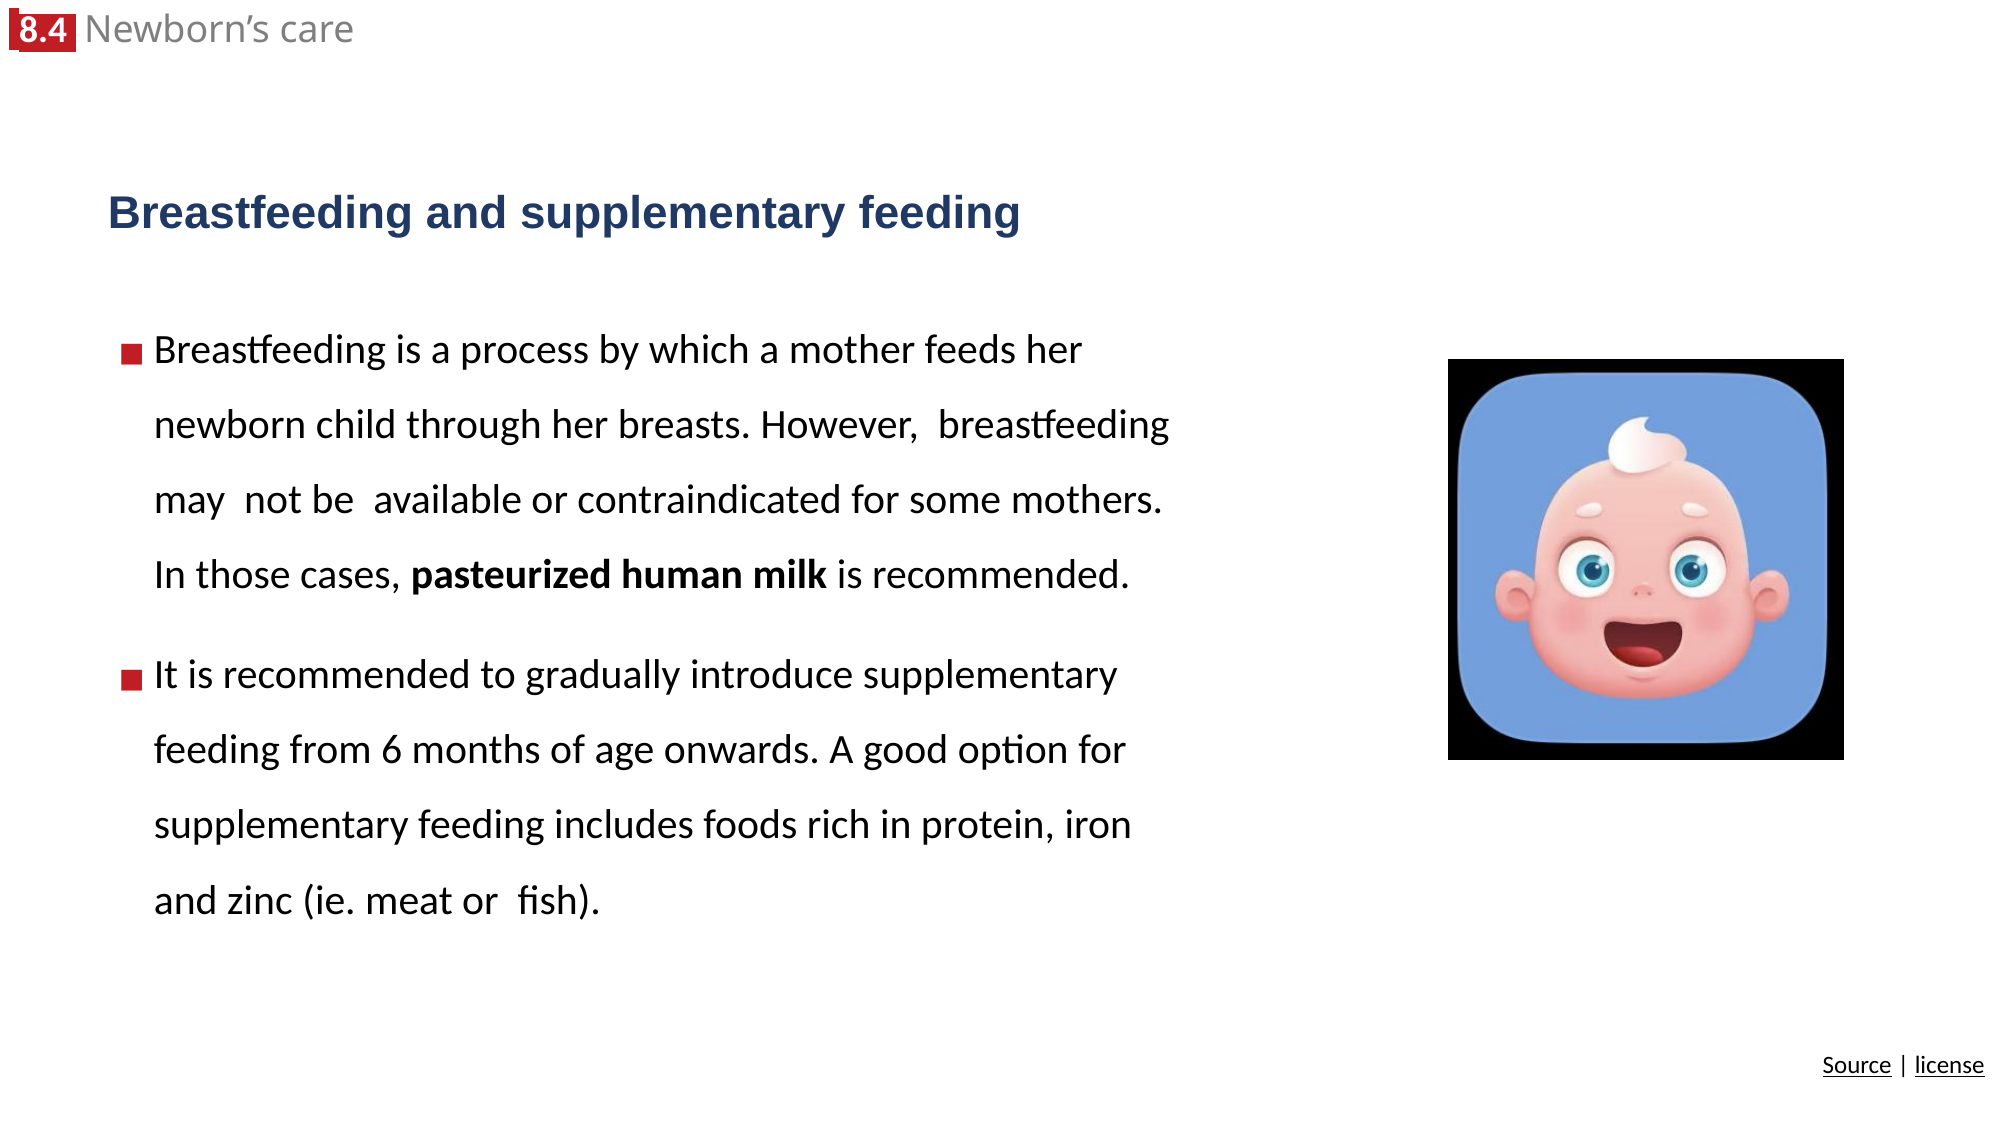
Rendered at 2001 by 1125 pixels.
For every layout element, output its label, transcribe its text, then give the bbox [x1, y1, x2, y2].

picture [1448, 359, 1845, 760]
list Breastfeeding is a process by which a mother feeds her newborn child through her breasts. However, breastfeeding may not be available or contraindicated for some mothers. In those cases, pasteurized human milk is recommended. It is recommended to gradually introduce supplementary feeding from 6 months of age onwards. A good option for supplementary feeding includes foods rich in protein, iron and zinc (ie. meat or fish). [101, 289, 1207, 1028]
text_box Source | license [1604, 1041, 2000, 1087]
title Breastfeeding and supplementary feeding [92, 160, 1908, 260]
